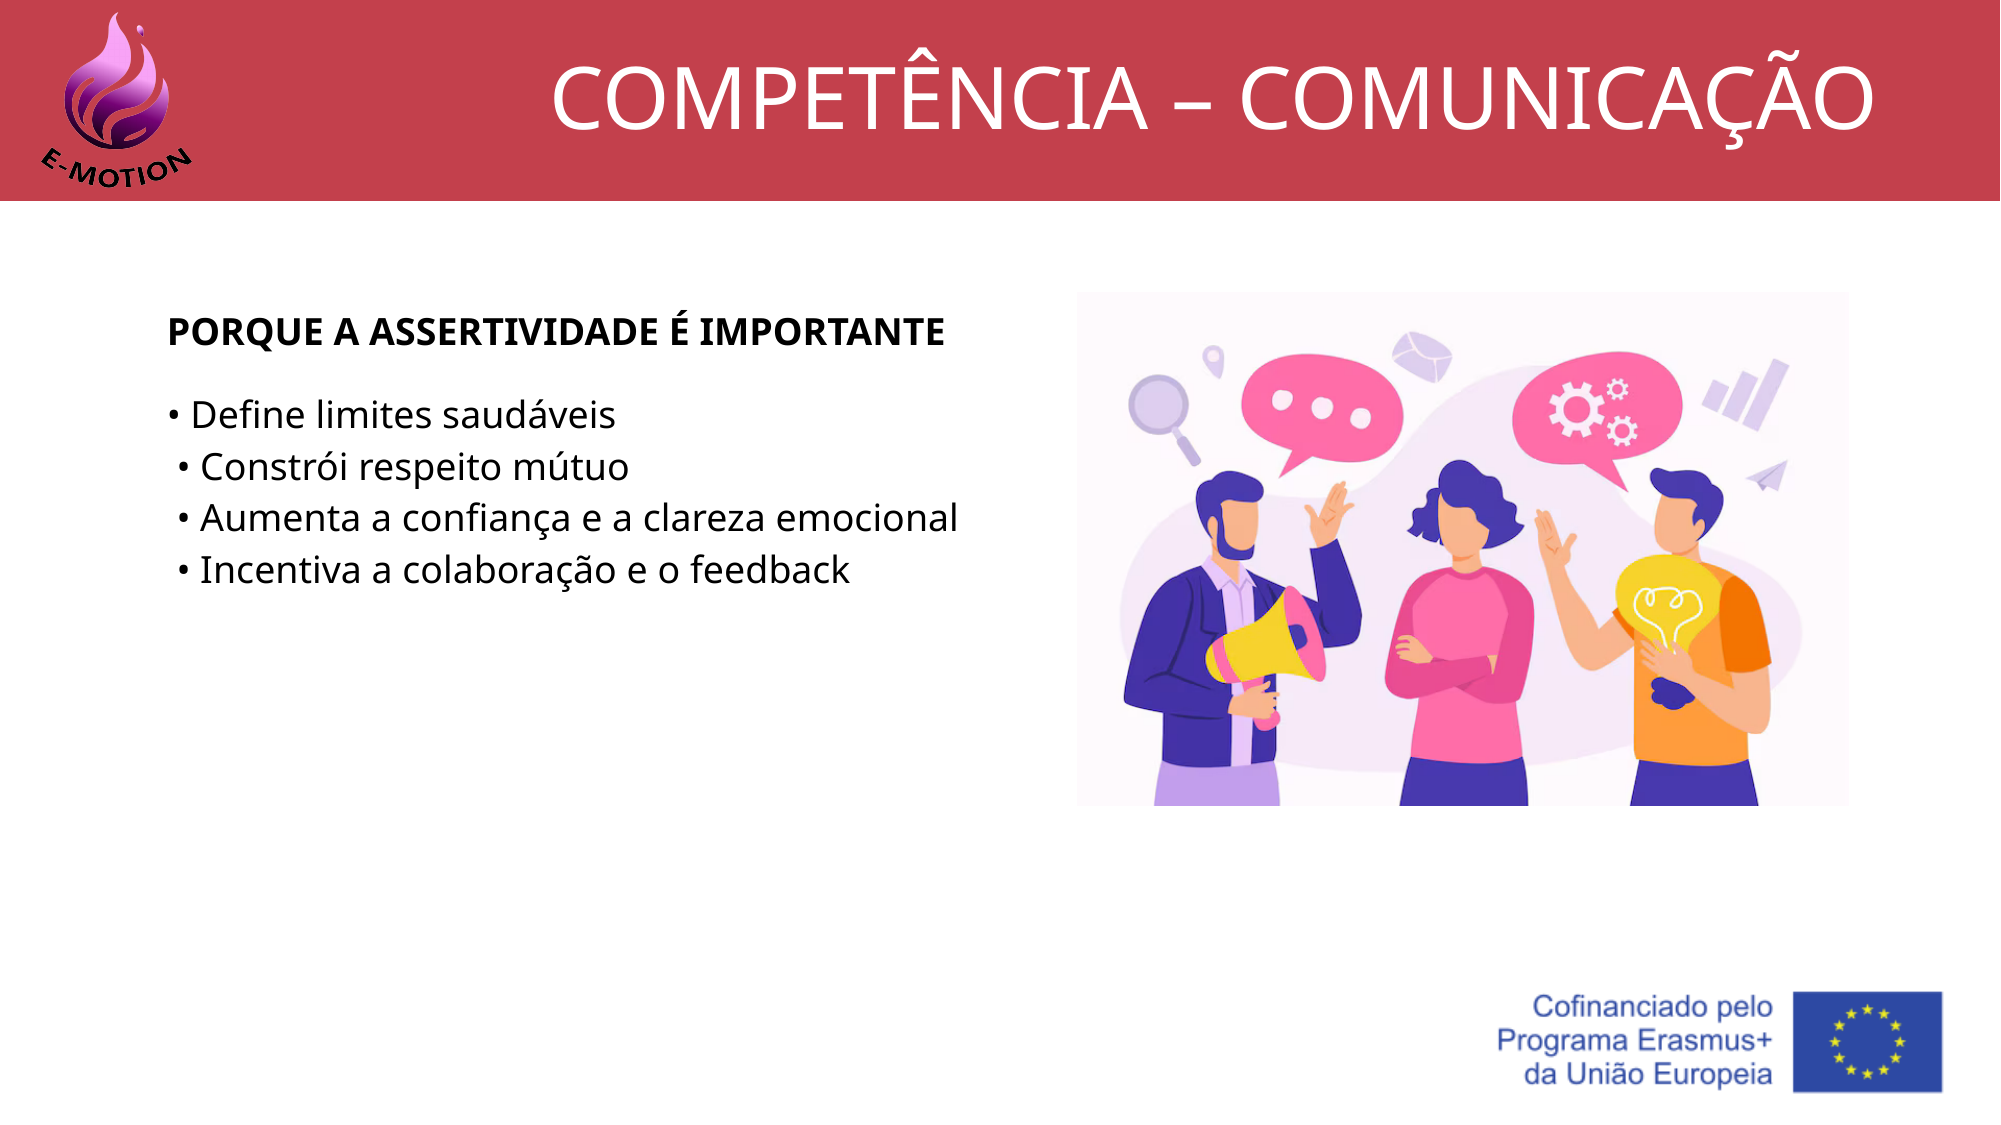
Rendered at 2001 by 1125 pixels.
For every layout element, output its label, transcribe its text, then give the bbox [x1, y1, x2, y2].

picture [1077, 292, 1849, 806]
text_box COMPETÊNCIA – COMUNICAÇÃO [518, 35, 1894, 183]
picture [0, 0, 253, 247]
picture [1396, 955, 2000, 1125]
text_box PORQUE A ASSERTIVIDADE É IMPORTANTE • Define limites saudáveis • Constrói respeito mútuo • Aumenta a confiança e a clareza emocional • Incentiva a colaboração e o feedback [151, 293, 1075, 599]
